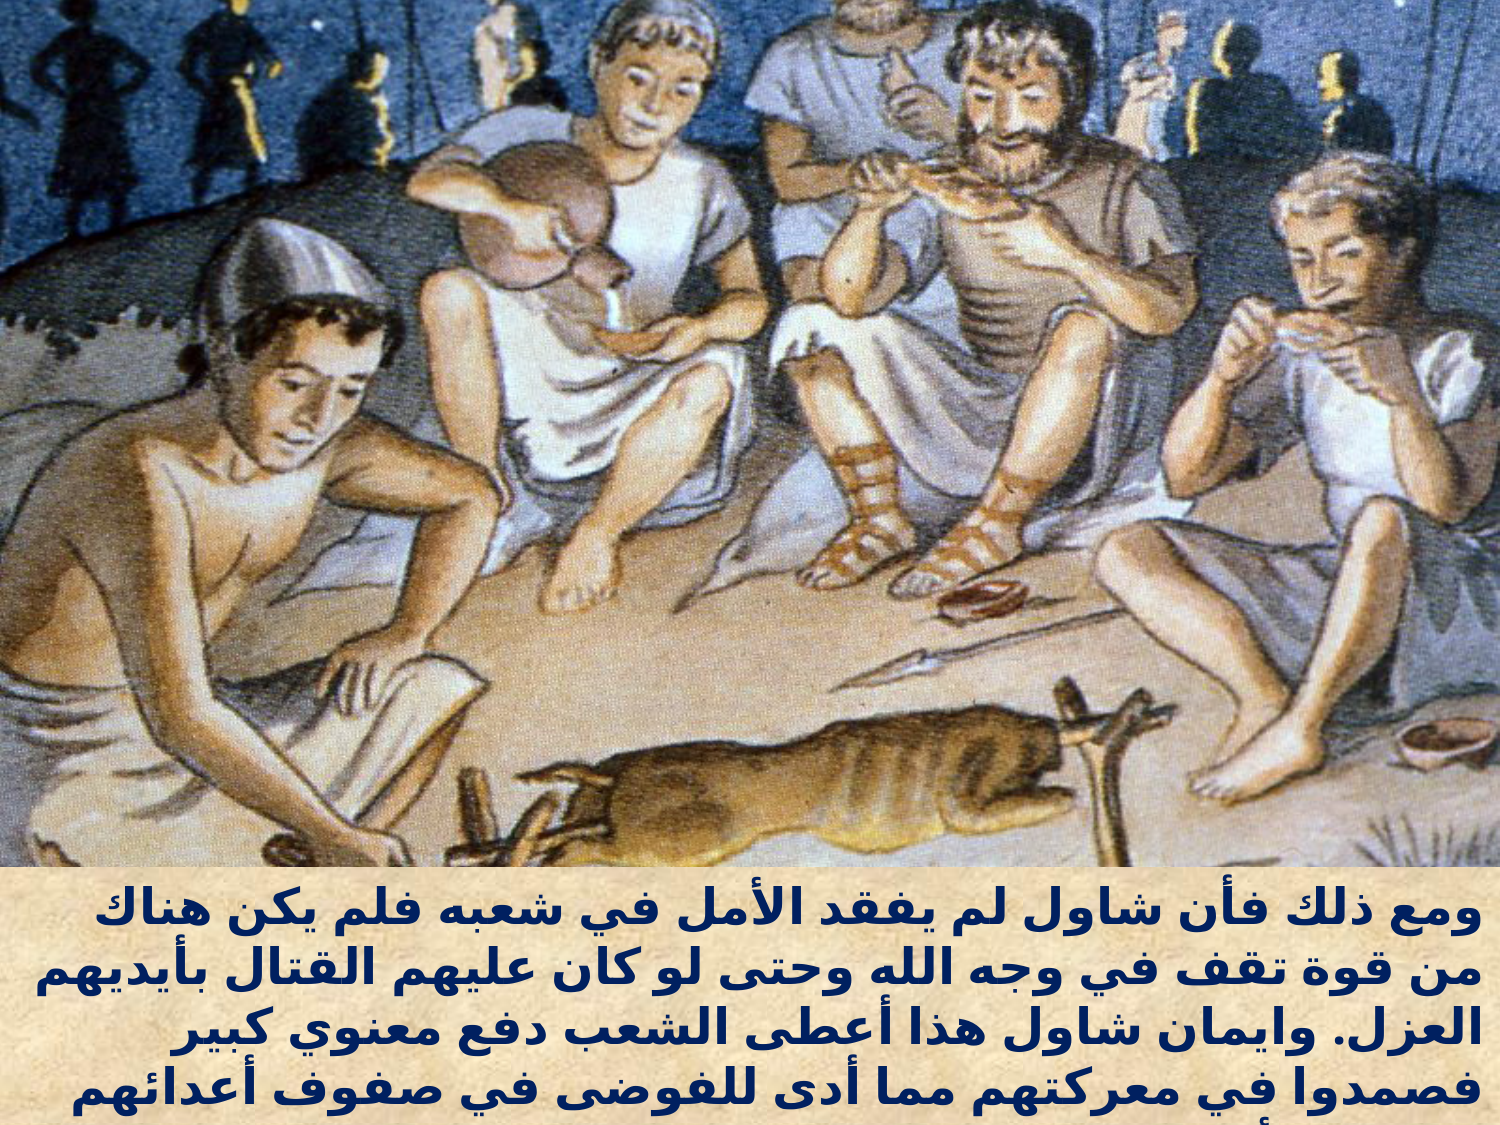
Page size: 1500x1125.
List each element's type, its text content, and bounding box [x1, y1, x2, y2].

picture [0, 0, 1500, 868]
text_box ومع ذلك فأن شاول لم يفقد الأمل في شعبه فلم يكن هناك من قوة تقف في وجه الله وحتى لو كان عليهم القتال بأيديهم العزل. وايمان شاول هذا أعطى الشعب دفع معنوي كبير فصمدوا في معركتهم مما أدى للفوضى في صفوف أعدائهم فانتصرالأسرائيليون في تلك المعركة كون الله كان يحميهم . [0, 876, 1500, 1125]
